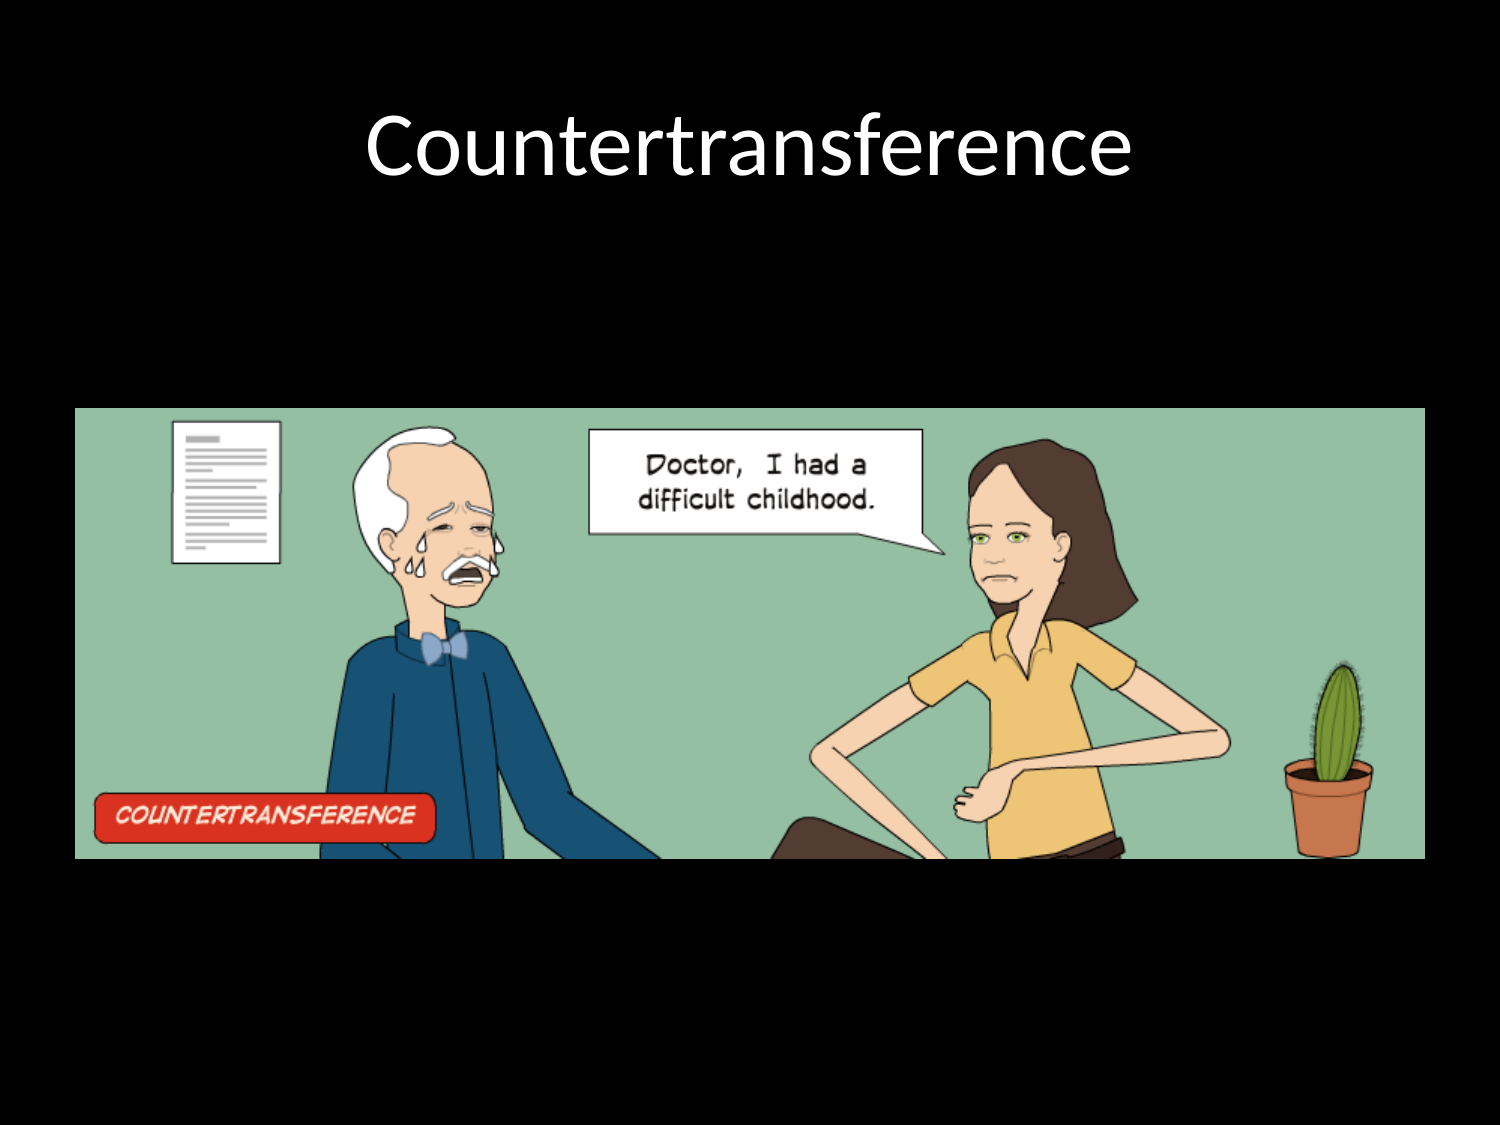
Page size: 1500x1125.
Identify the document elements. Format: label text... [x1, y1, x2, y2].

title Countertransference [75, 45, 1425, 233]
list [74, 408, 1426, 860]
